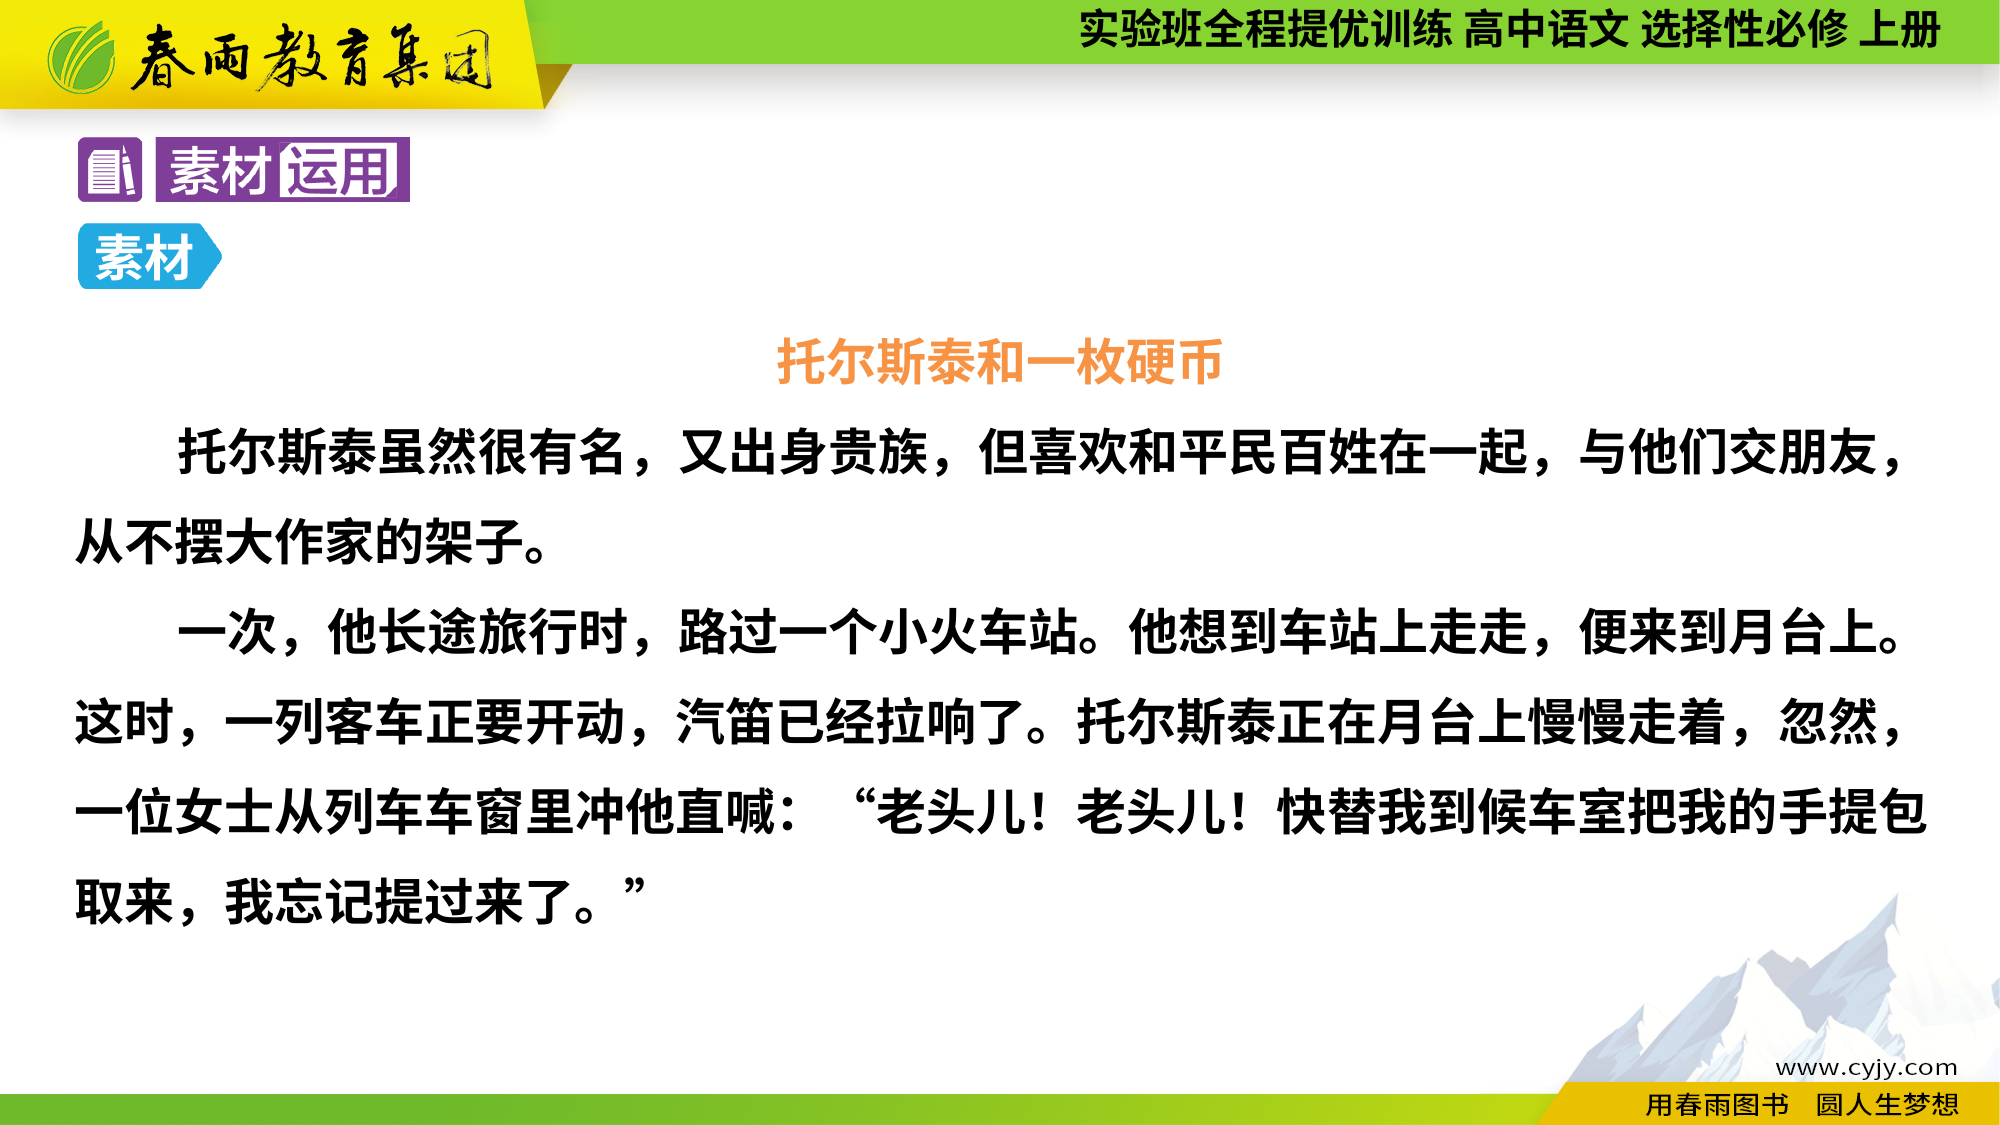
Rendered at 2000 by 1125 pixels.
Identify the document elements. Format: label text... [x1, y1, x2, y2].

picture [0, 0, 2000, 1125]
list 托尔斯泰和一枚硬币 托尔斯泰虽然很有名，又出身贵族，但喜欢和平民百姓在一起，与他们交朋友，从不摆大作家的架子。 一次，他长途旅行时，路过一个小火车站。他想到车站上走走，便来到月台上。这时，一列客车正要开动，汽笛已经拉响了。托尔斯泰正在月台上慢慢走着，忽然，一位女士从列车车窗里冲他直喊：“老头儿！老头儿！快替我到候车室把我的手提包取来，我忘记提过来了。” [59, 292, 1944, 944]
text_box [78, 218, 222, 295]
